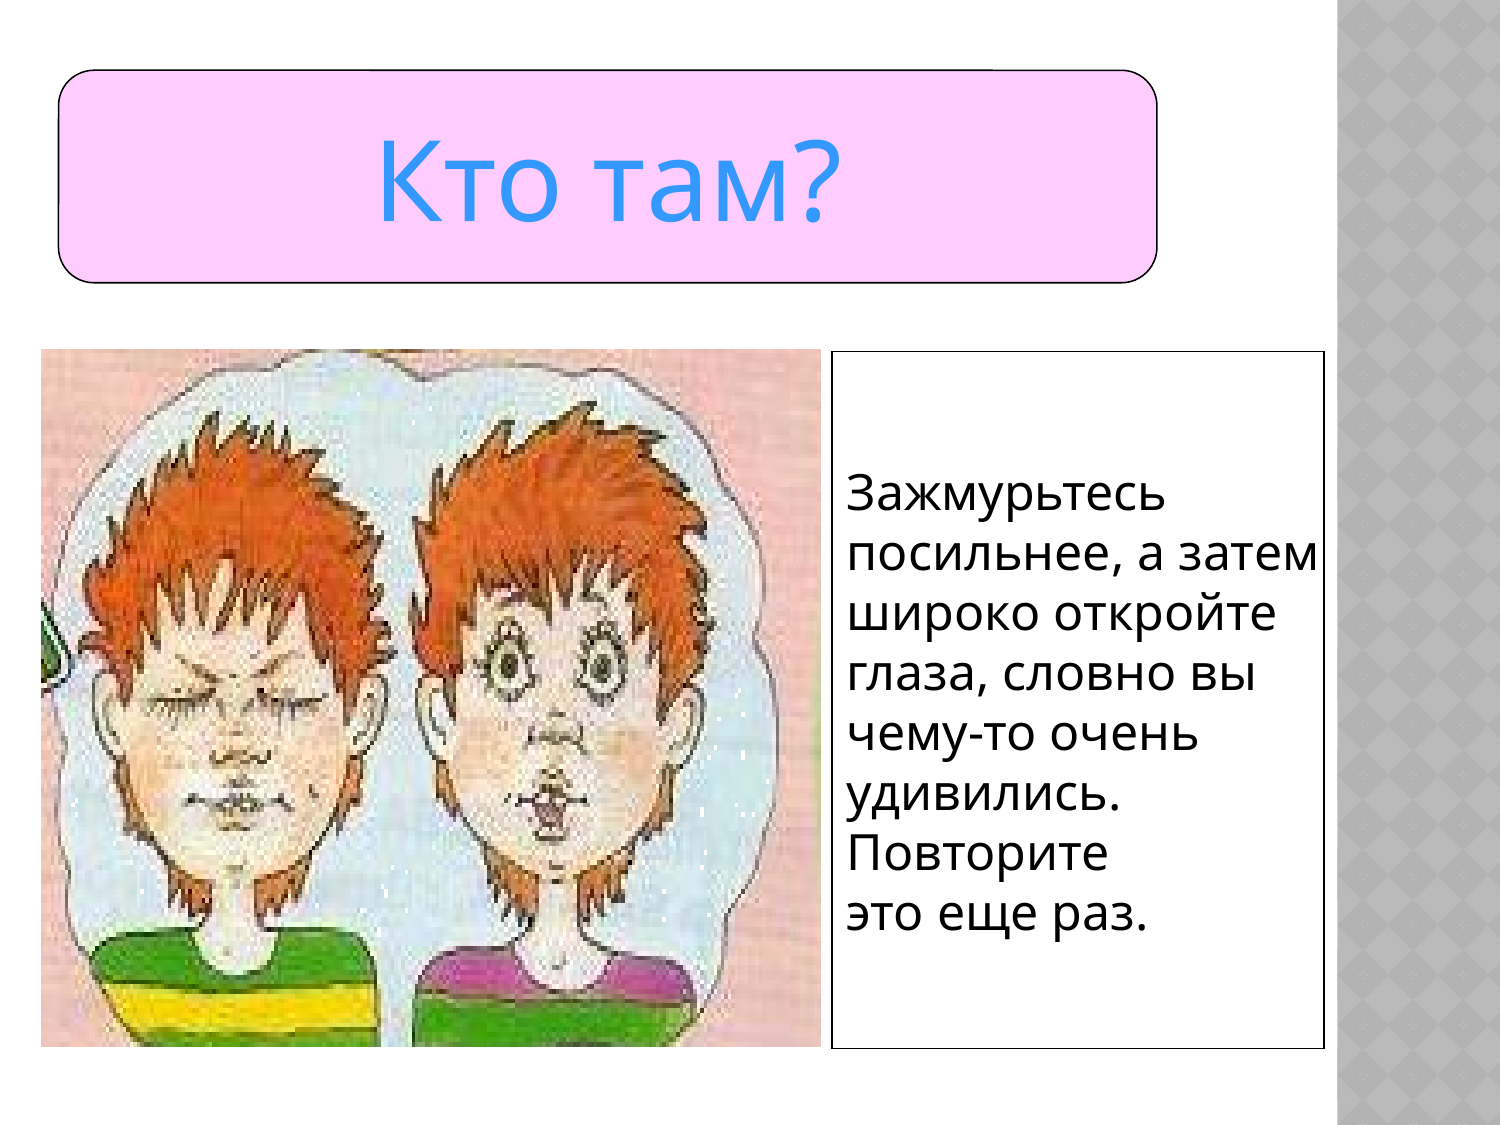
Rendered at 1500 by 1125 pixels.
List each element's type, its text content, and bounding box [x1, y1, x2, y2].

text_box Кто там? [58, 70, 1157, 283]
text_box Зажмурьтесь посильнее, а затем широко откройте глаза, словно вы чему-то очень удивились. Повторите это еще раз. [831, 351, 1325, 1049]
picture [40, 349, 821, 1048]
